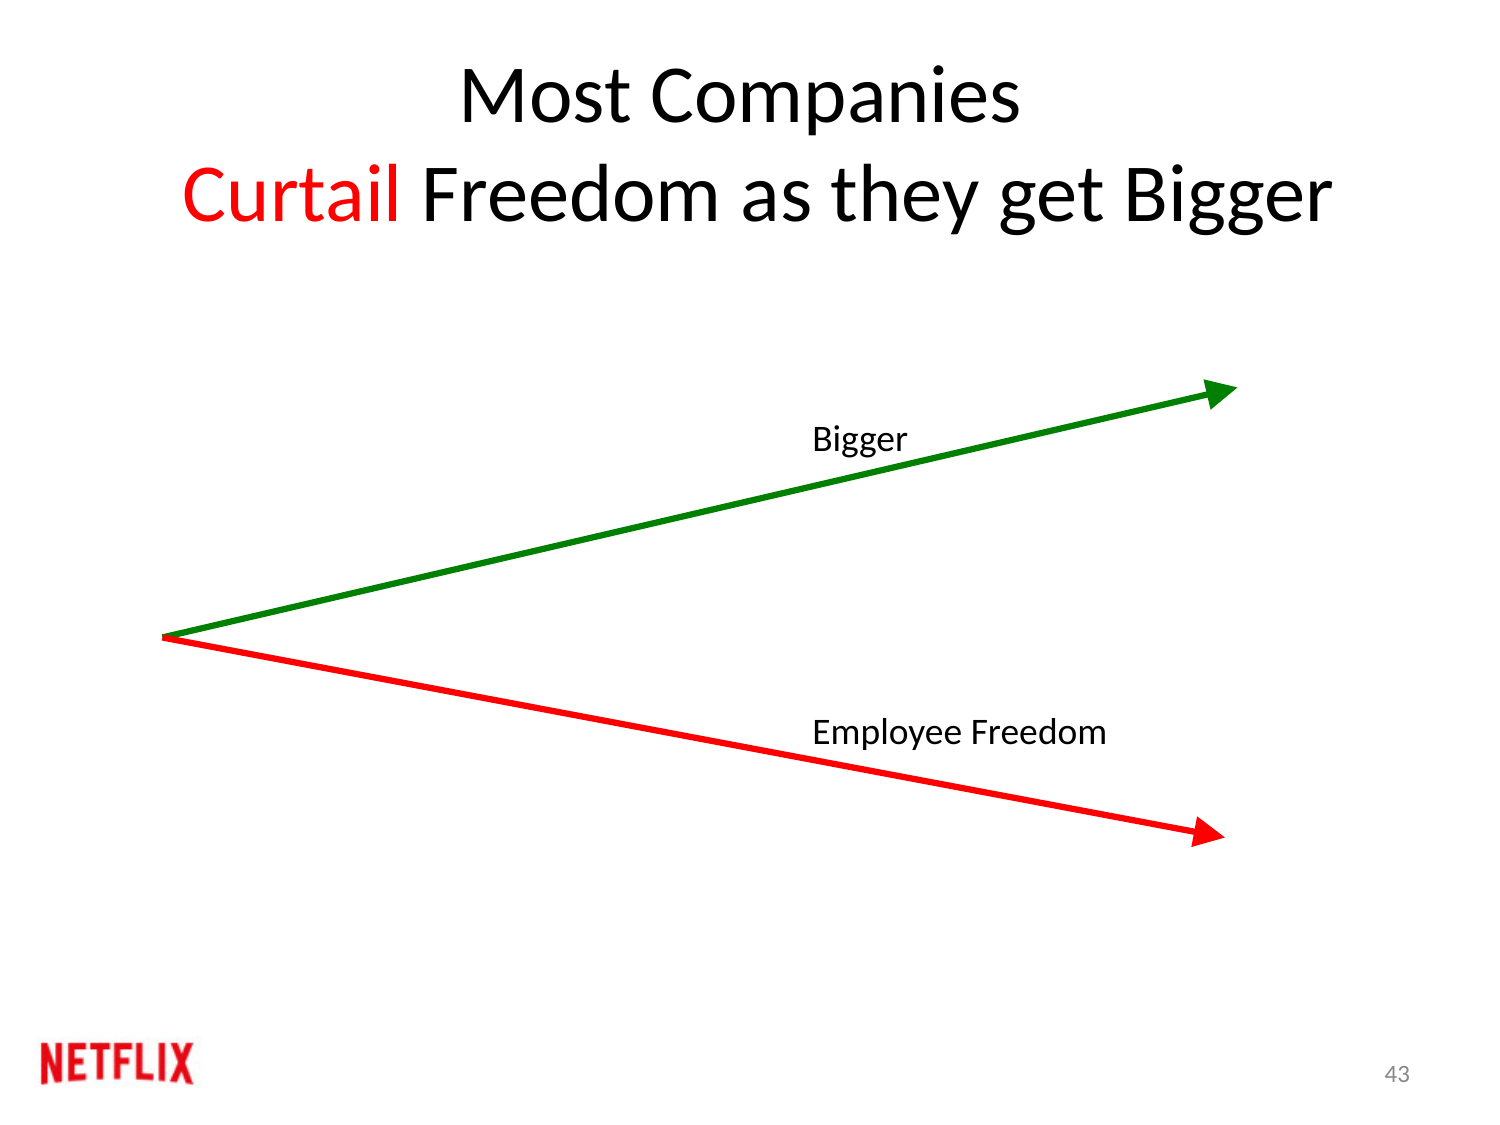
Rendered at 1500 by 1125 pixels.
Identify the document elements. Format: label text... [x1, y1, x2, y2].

title Most Companies Curtail Freedom as they get Bigger [75, 45, 1425, 233]
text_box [162, 387, 1238, 638]
picture [24, 1024, 211, 1104]
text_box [162, 637, 1226, 838]
slide_number ‹#› [1074, 1042, 1425, 1103]
